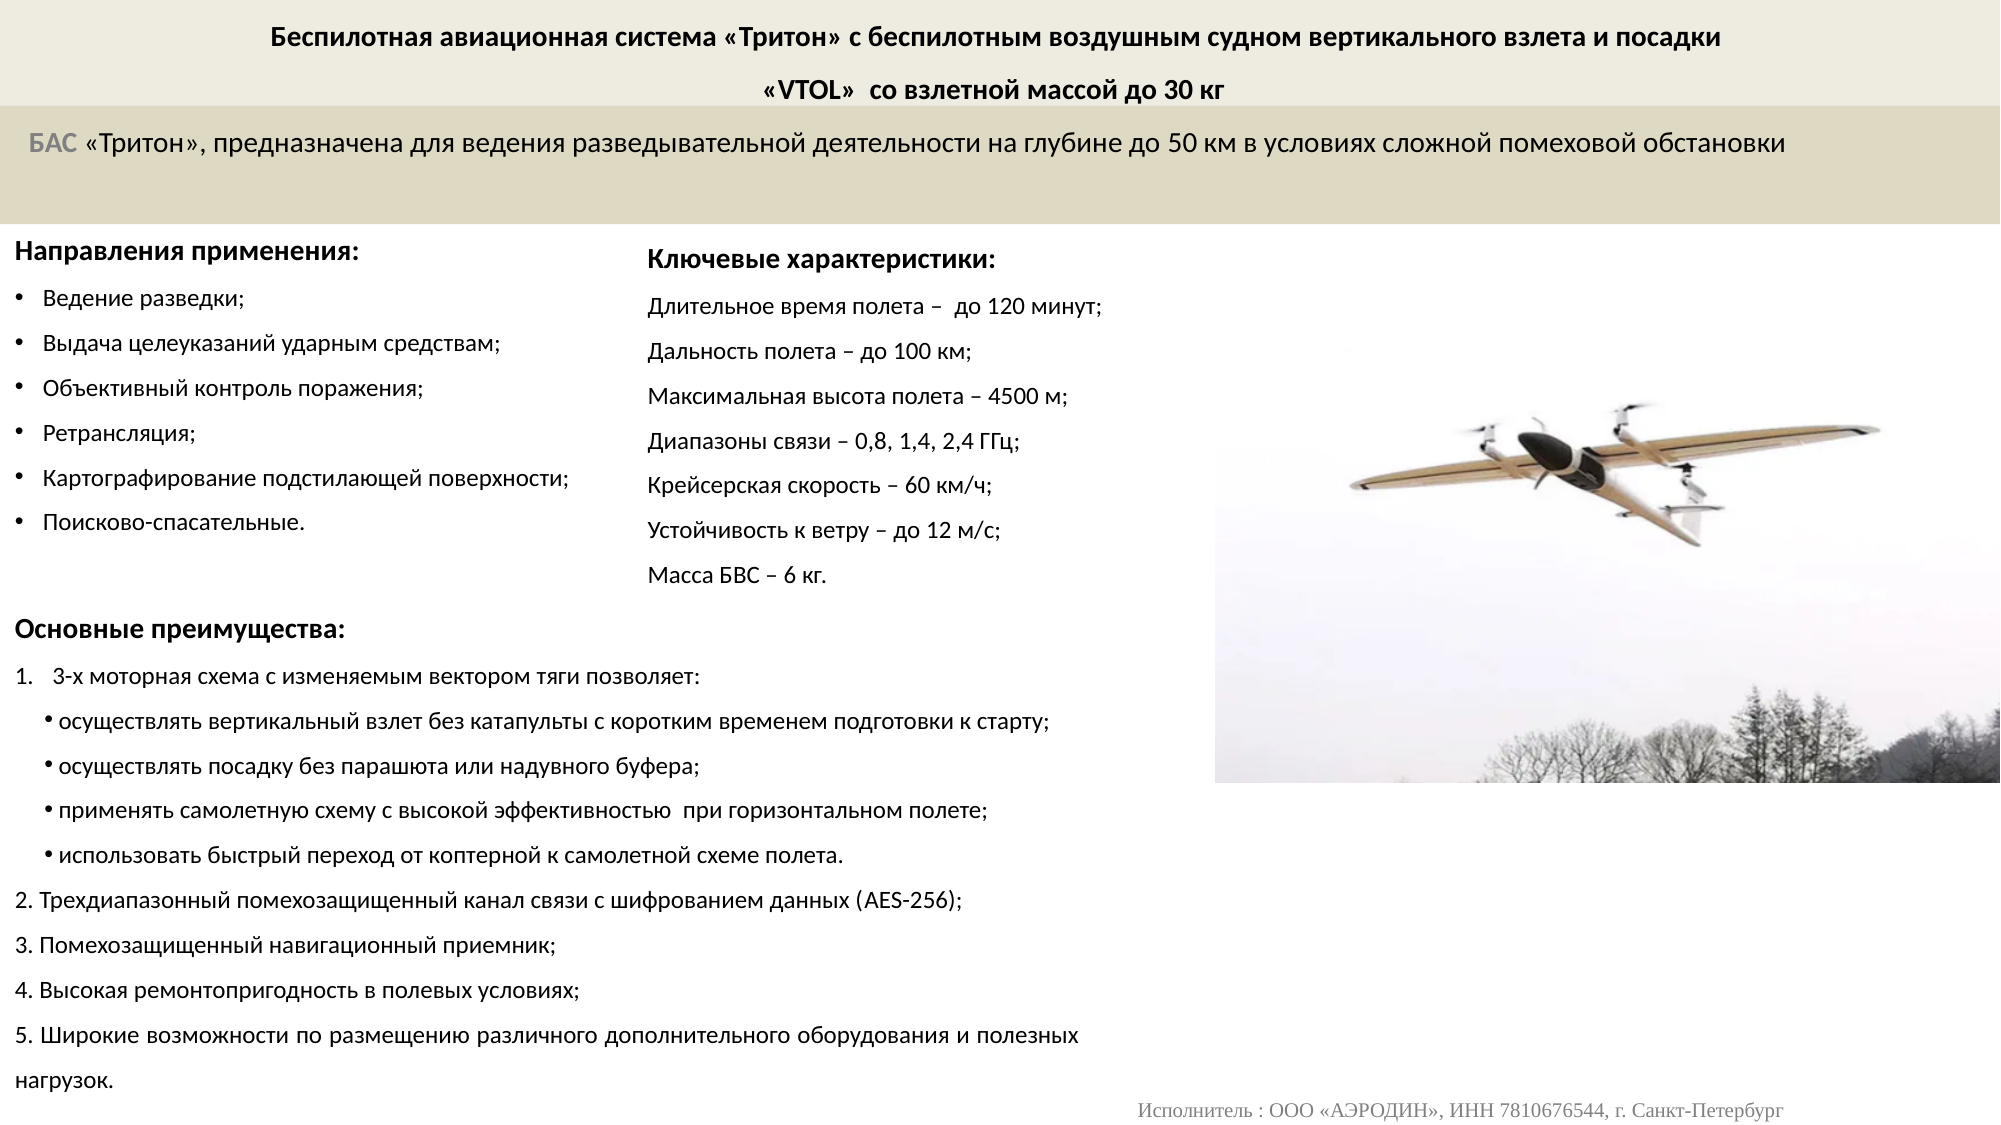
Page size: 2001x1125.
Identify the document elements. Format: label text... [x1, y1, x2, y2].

text_box Направления применения: Ведение разведки; Выдача целеуказаний ударным средствам; Объективный контроль поражения; Ретрансляция; Картографирование подстилающей поверхности; Поисково-спасательные. [0, 224, 594, 544]
text_box Беспилотная авиационная система «Тритон» с беспилотным воздушным судном вертикального взлета и посадки «VTOL» со взлетной массой до 30 кг [0, 0, 2000, 106]
text_box БАС «Тритон», предназначена для ведения разведывательной деятельности на глубине до 50 км в условиях сложной помеховой обстановки [0, 106, 2000, 225]
picture [1215, 347, 2000, 783]
text_box Основные преимущества: 3-х моторная схема с изменяемым вектором тяги позволяет: осуществлять вертикальный взлет без катапульты с коротким временем подготовки к старту; осуществлять посадку без парашюта или надувного буфера; применять самолетную схему с высокой эффективностью при горизонтальном полете; использовать быстрый переход от коптерной к самолетной схеме полета. 2. Трехдиапазонный помехозащищенный канал связи с шифрованием данных (AES-256); 3. Помехозащищенный навигационный приемник; 4. Высокая ремонтопригодность в полевых условиях; 5. Широкие возможности по размещению различного дополнительного оборудования и полезных нагрузок. [0, 602, 1096, 1101]
text_box Ключевые характеристики: Длительное время полета – до 120 минут; Дальность полета – до 100 км; Максимальная высота полета – 4500 м; Диапазоны связи – 0,8, 1,4, 2,4 ГГц; Крейсерская скорость – 60 км/ч; Устойчивость к ветру – до 12 м/с; Масса БВС – 6 кг. [632, 214, 1230, 597]
text_box Исполнитель : ООО «АЭРОДИН», ИНН 7810676544, г. Санкт-Петербург [1122, 1076, 2000, 1125]
